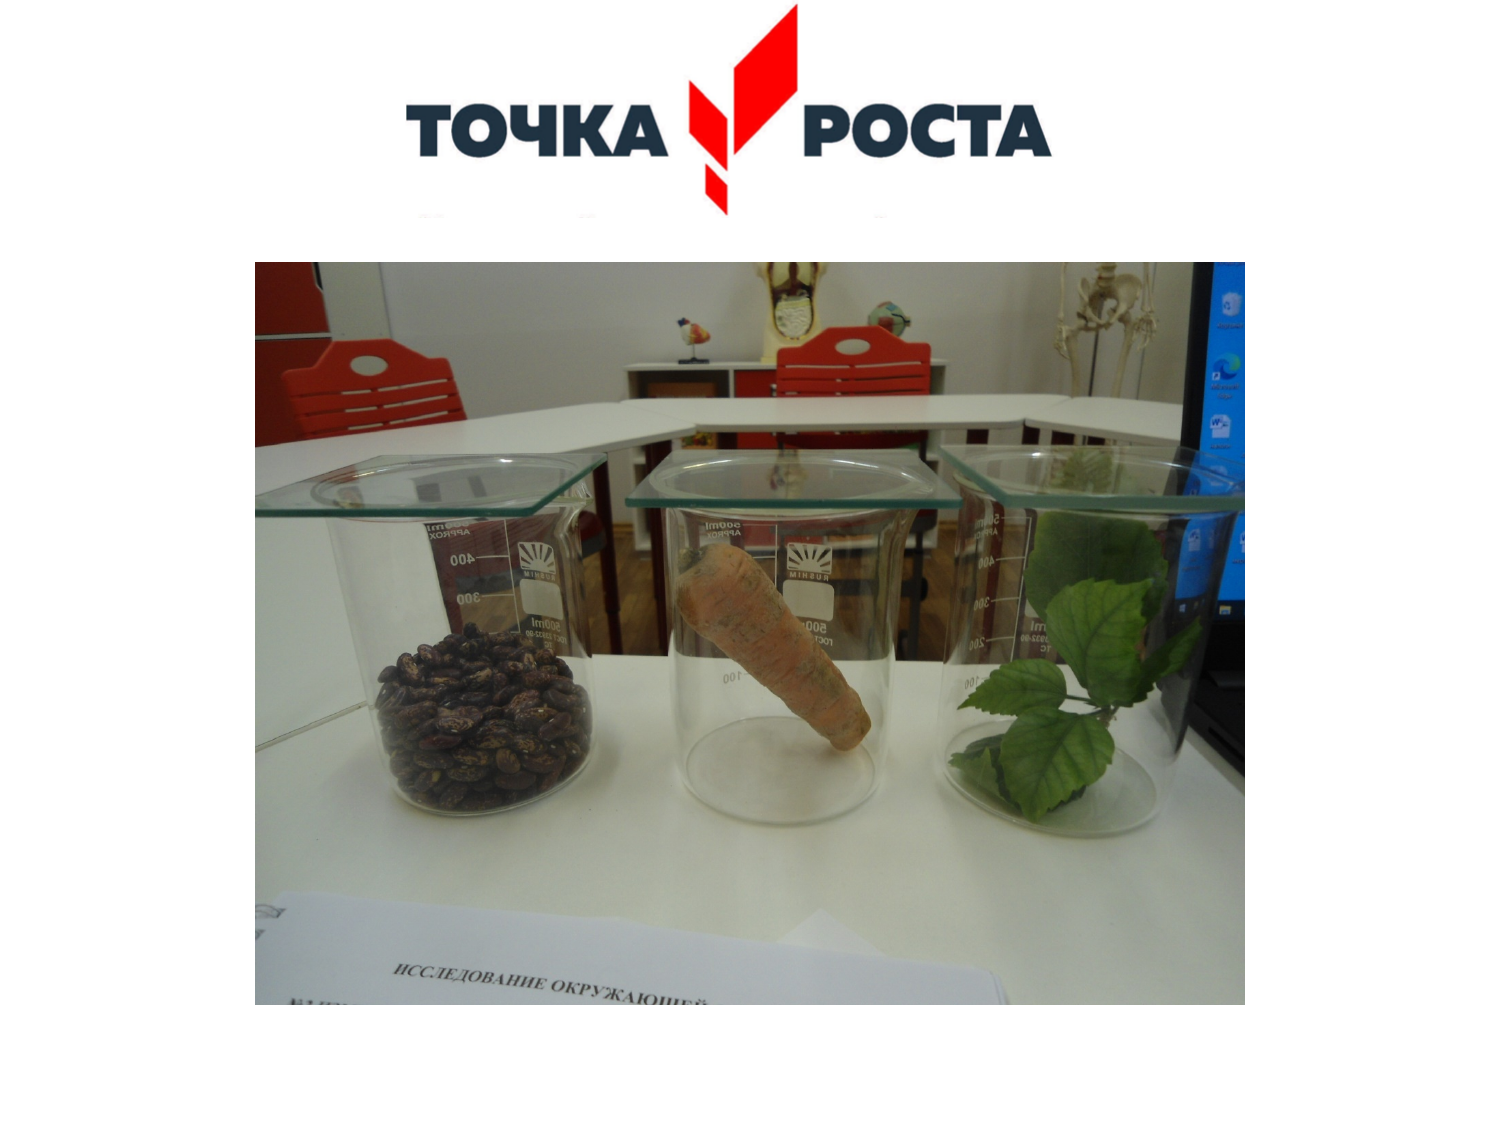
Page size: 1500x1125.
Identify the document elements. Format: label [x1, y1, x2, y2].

list [254, 262, 1246, 1006]
picture [336, 0, 1115, 218]
